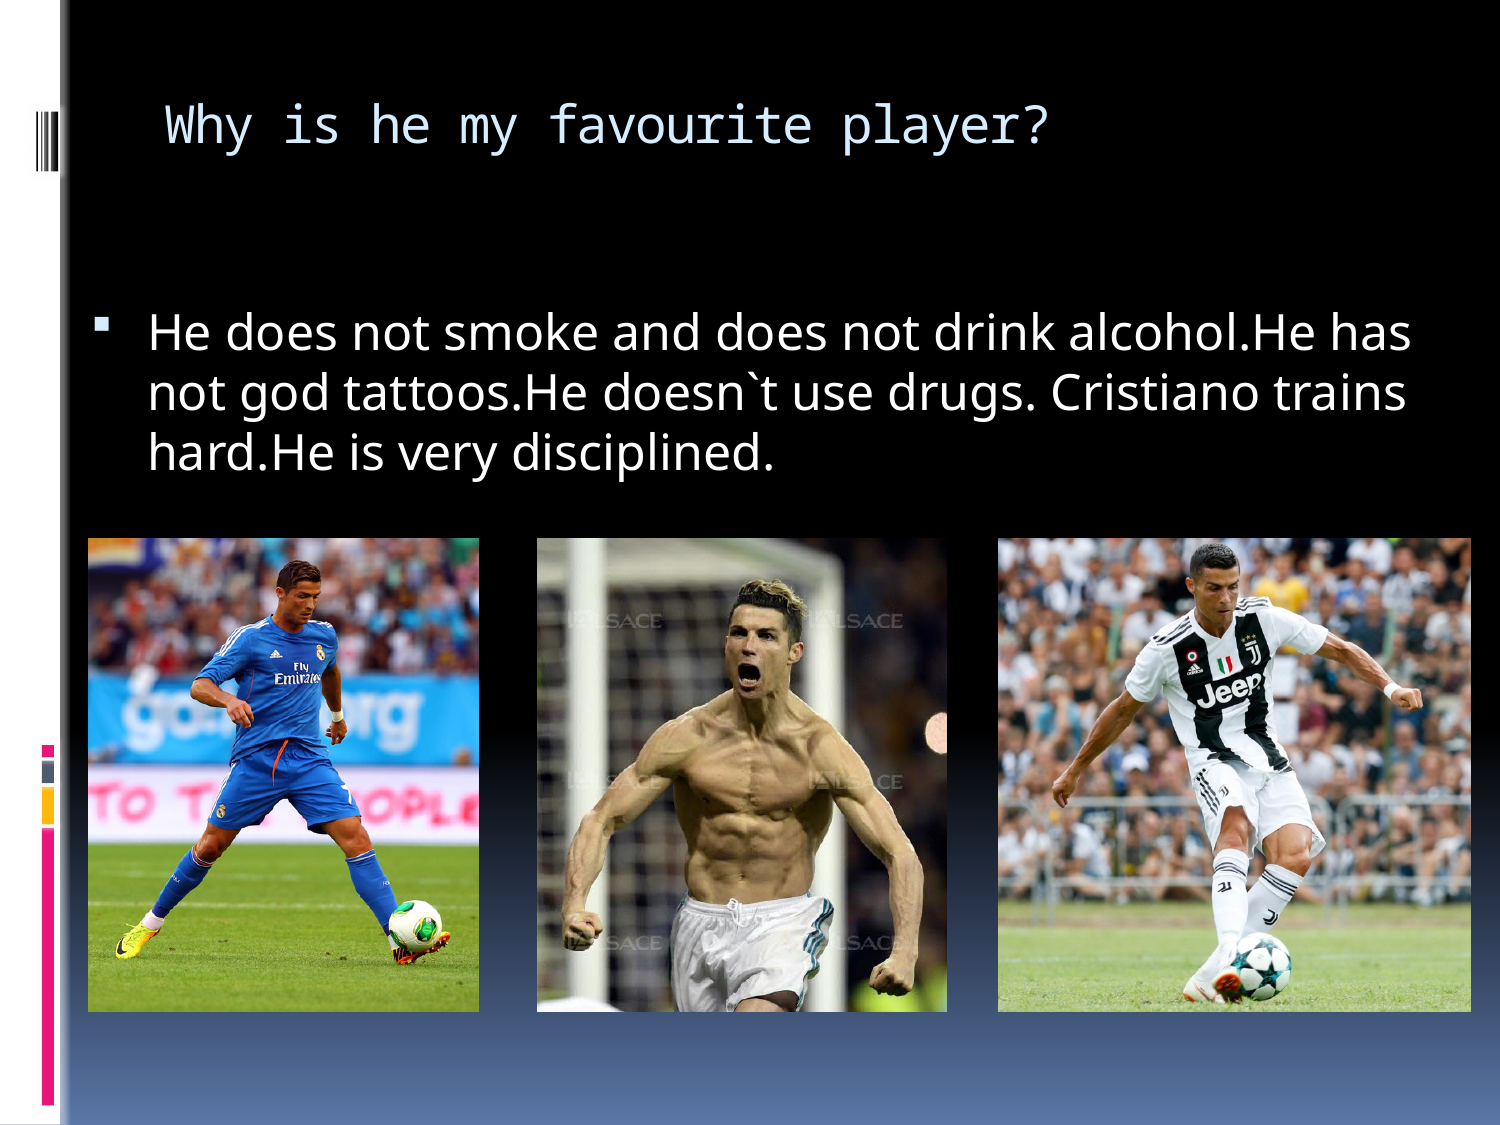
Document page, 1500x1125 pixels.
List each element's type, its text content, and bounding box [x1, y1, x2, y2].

picture [88, 538, 479, 1012]
picture [997, 538, 1471, 1012]
picture [536, 538, 947, 1012]
title Why is he my favourite player? [150, 83, 1425, 234]
list He does not smoke and does not drink alcohol.He has not god tattoos.He doesn`t use drugs. Cristiano trains hard.He is very disciplined. [64, 292, 1495, 1106]
